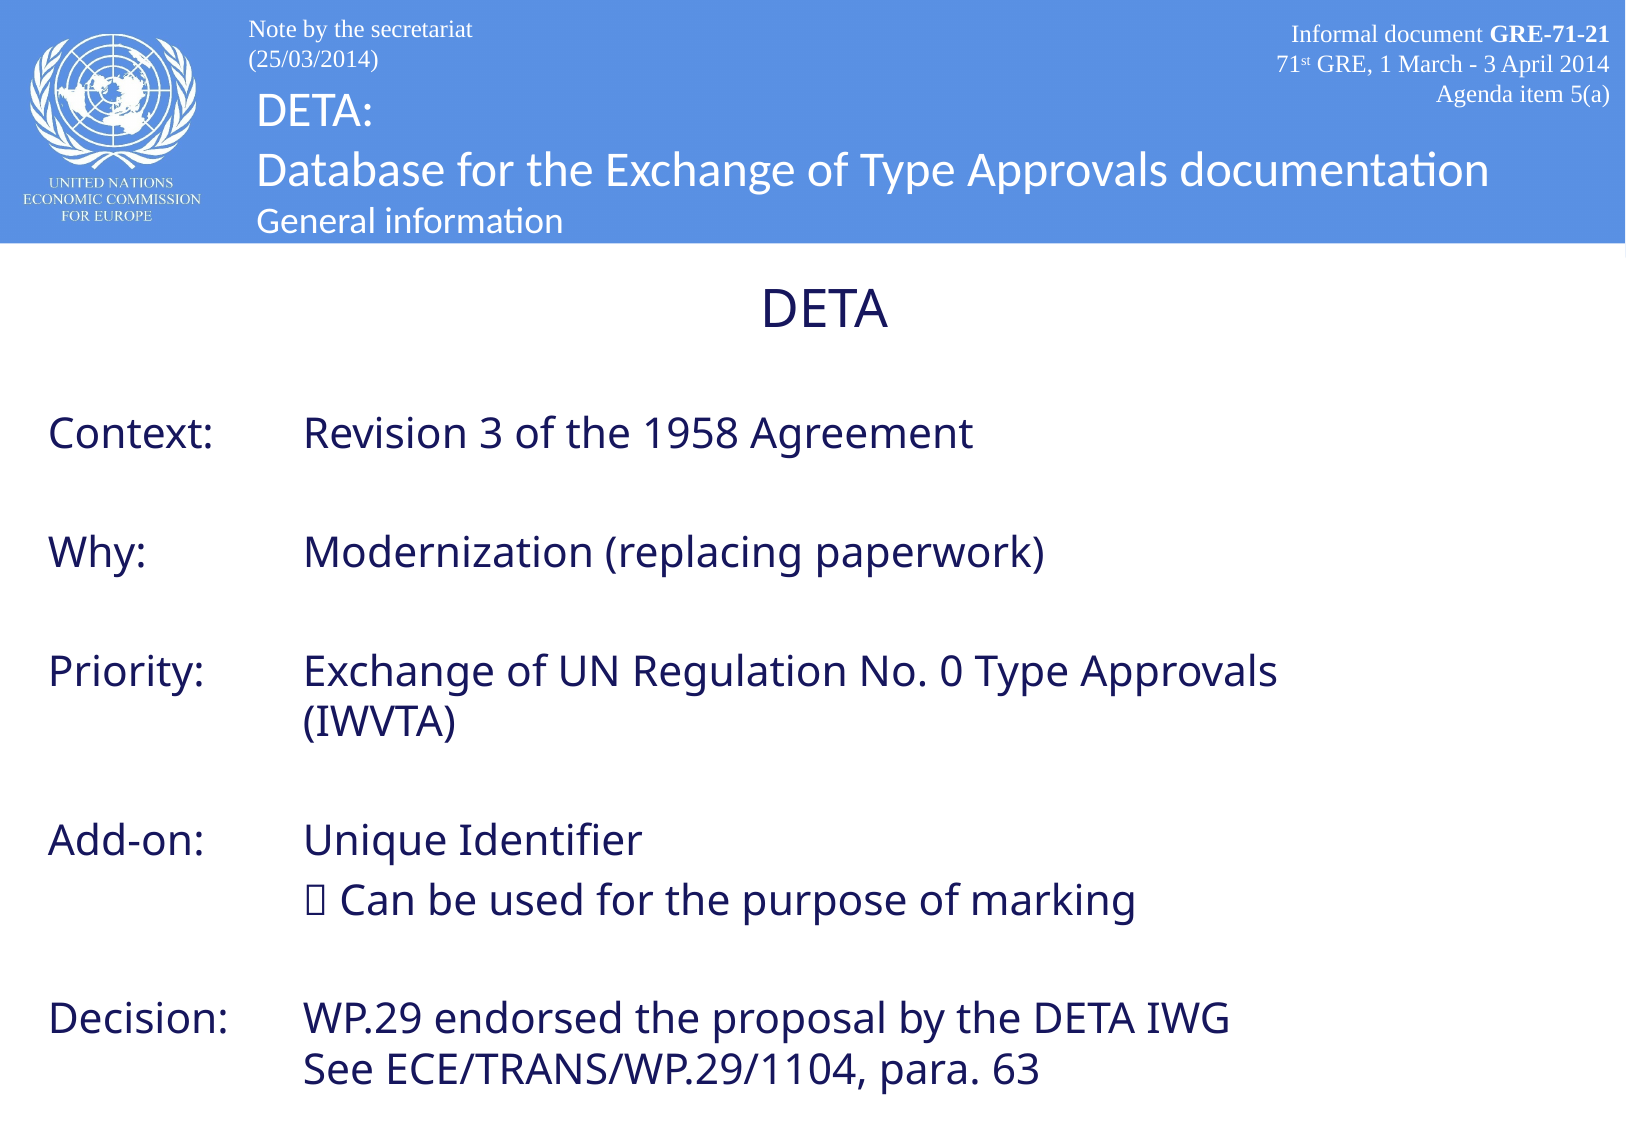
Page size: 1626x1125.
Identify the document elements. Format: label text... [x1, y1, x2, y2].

list DETA Context: Revision 3 of the 1958 Agreement Why: Modernization (replacing paperwork) Priority: Exchange of UN Regulation No. 0 Type Approvals (IWVTA) Add-on: Unique Identifier  Can be used for the purpose of marking Decision: WP.29 endorsed the proposal by the DETA IWG See ECE/TRANS/WP.29/1104, para. 63 [32, 267, 1616, 1106]
text_box Informal document GRE-71-21 71st GRE, 1 March - 3 April 2014 Agenda item 5(a) [1073, 10, 1625, 115]
picture [0, 0, 1626, 1125]
text_box DETA: Database for the Exchange of Type Approvals documentation General information [241, 65, 1533, 253]
text_box Note by the secretariat (25/03/2014) [233, 4, 697, 80]
